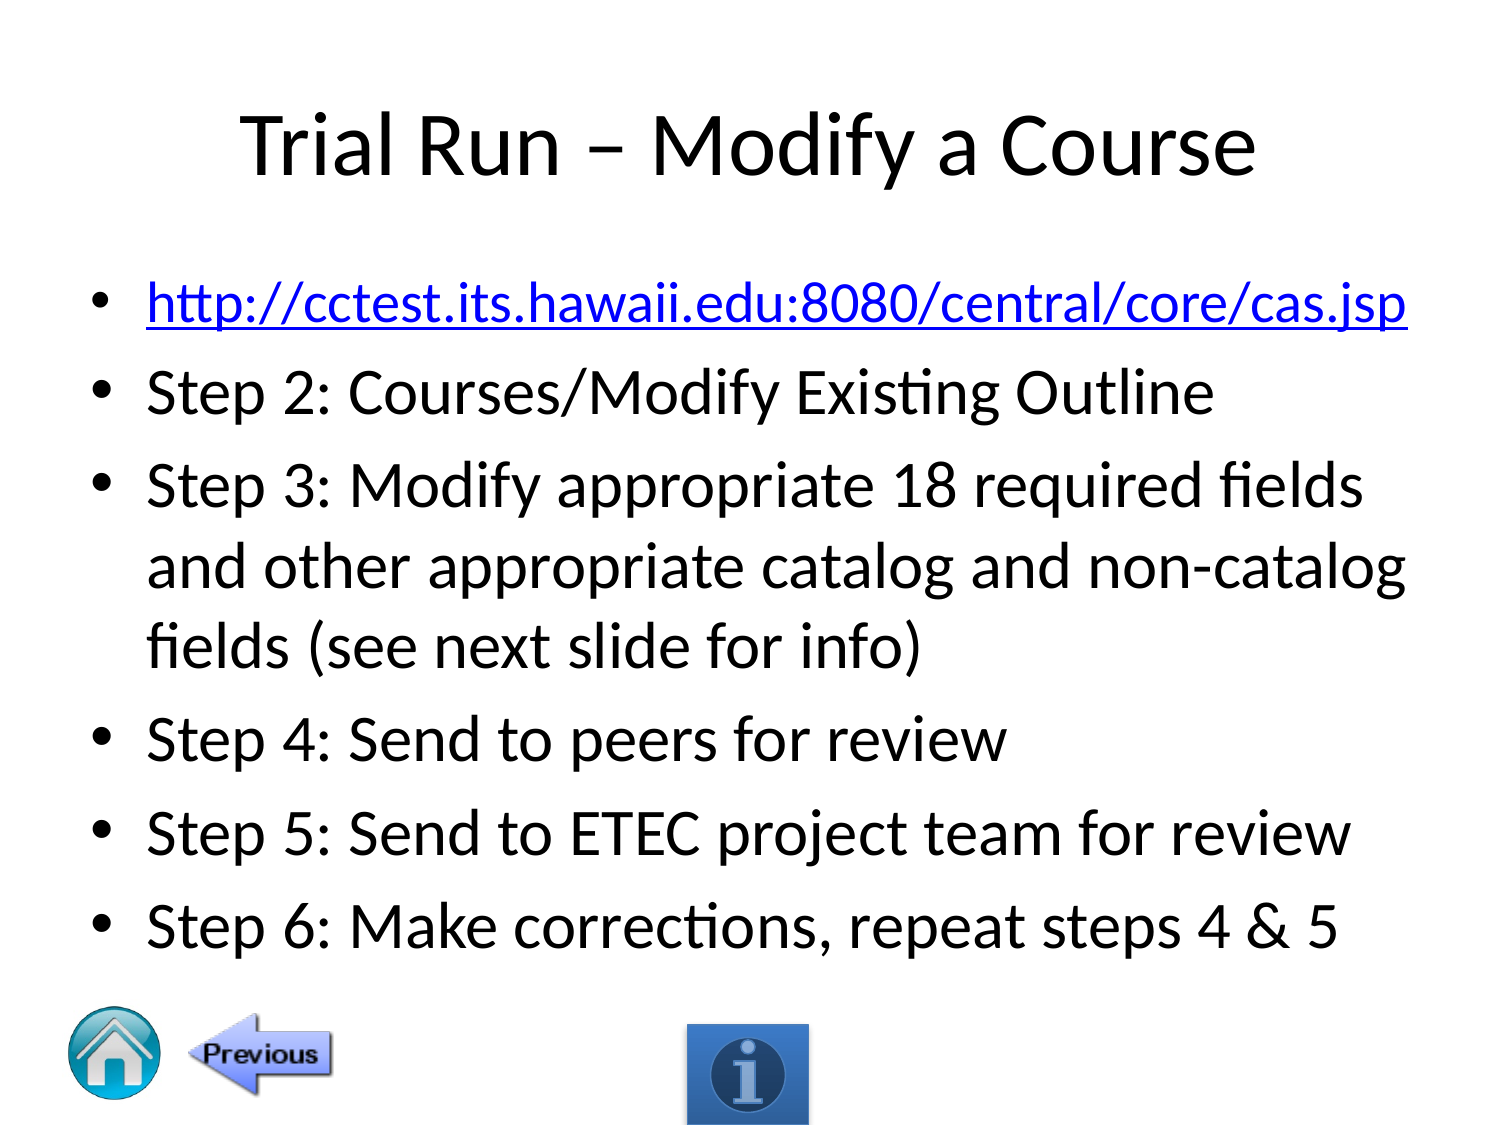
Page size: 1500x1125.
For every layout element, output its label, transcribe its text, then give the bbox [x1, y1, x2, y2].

text_box [687, 1024, 809, 1125]
picture [62, 999, 166, 1104]
picture [187, 1012, 338, 1102]
list http://cctest.its.hawaii.edu:8080/central/core/cas.jsp Step 2: Courses/Modify Existing Outline Step 3: Modify appropriate 18 required fields and other appropriate catalog and non-catalog fields (see next slide for info) Step 4: Send to peers for review Step 5: Send to ETEC project team for review Step 6: Make corrections, repeat steps 4 & 5 [75, 257, 1425, 1000]
title Trial Run – Modify a Course [75, 45, 1425, 233]
